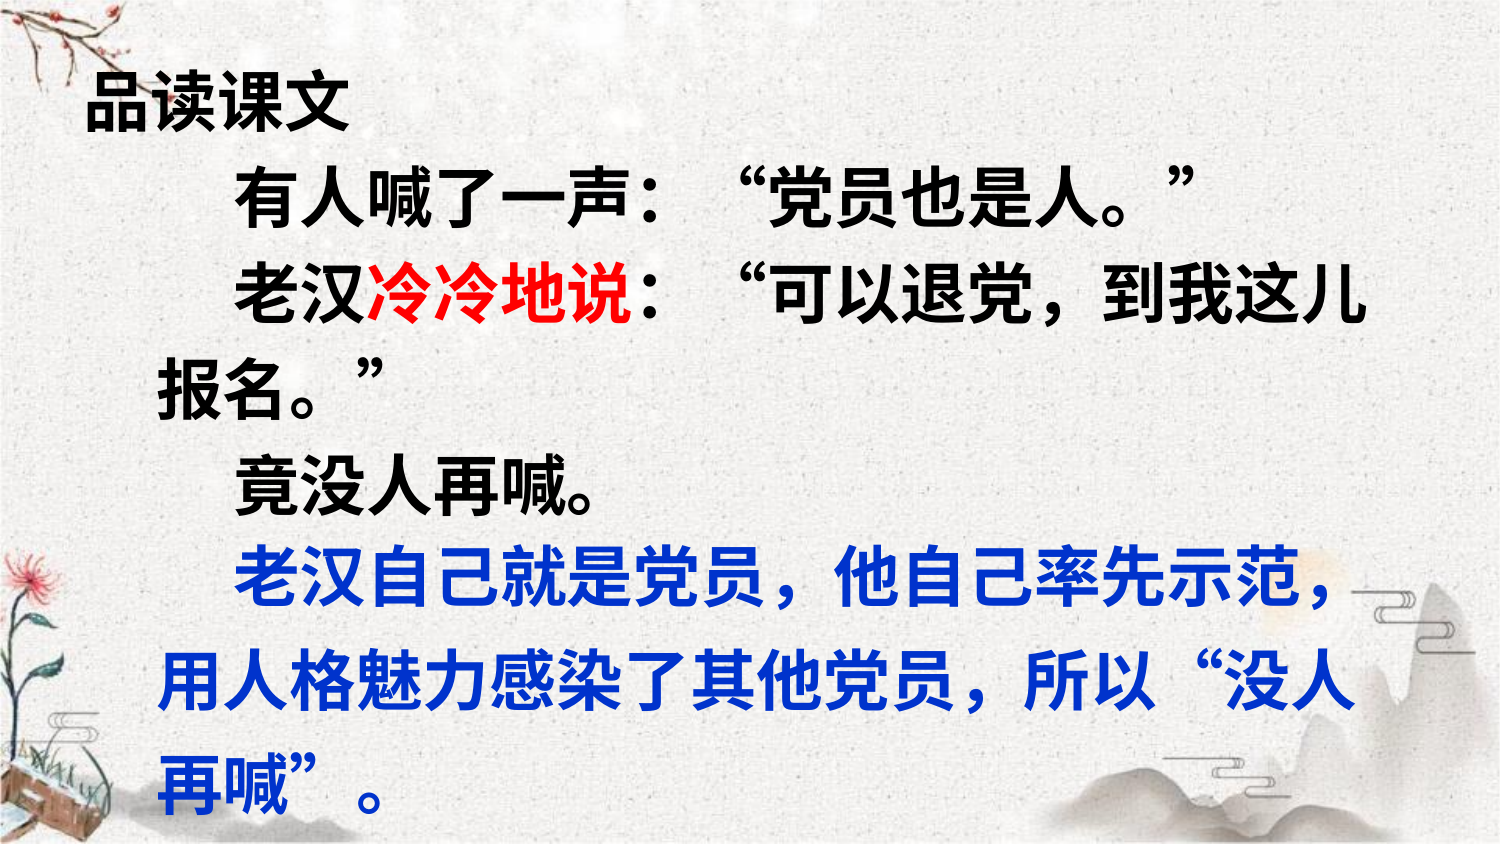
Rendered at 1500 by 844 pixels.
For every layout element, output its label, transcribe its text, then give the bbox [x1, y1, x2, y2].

picture [0, 0, 1500, 844]
text_box 有人喊了一声：“党员也是人。” 老汉冷冷地说：“可以退党，到我这儿报名。” 竟没人再喊。 [141, 132, 1387, 503]
text_box 老汉自己就是党员，他自己率先示范，用人格魅力感染了其他党员，所以“没人再喊”。 [141, 503, 1408, 831]
text_box 品读课文 [69, 52, 433, 157]
